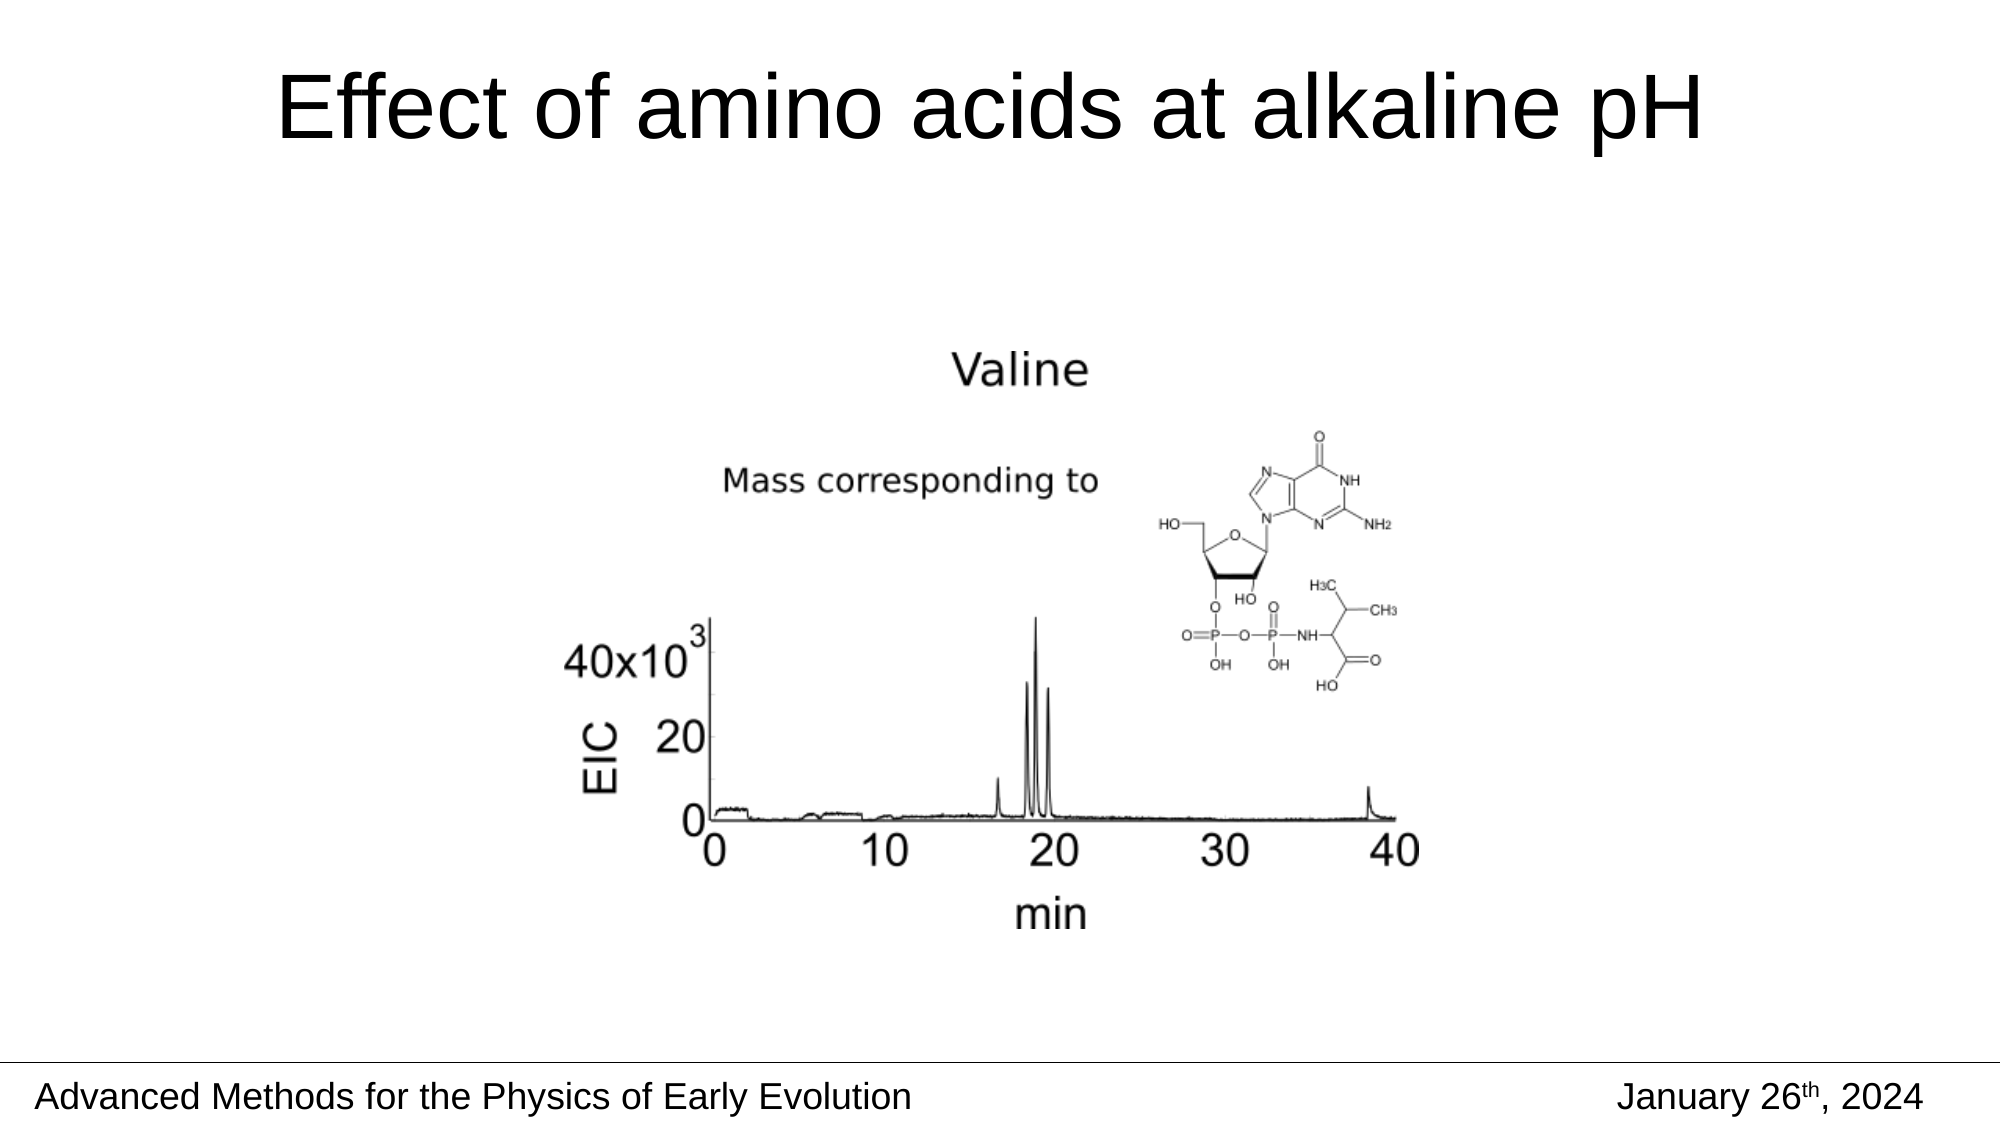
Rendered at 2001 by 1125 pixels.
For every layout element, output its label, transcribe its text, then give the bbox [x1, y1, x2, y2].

text_box Advanced Methods for the Physics of Early Evolution [19, 1064, 928, 1125]
text_box January 26th, 2024 [1602, 1064, 1939, 1125]
picture [564, 351, 1419, 929]
title Effect of amino acids at alkaline pH [104, 0, 1880, 218]
